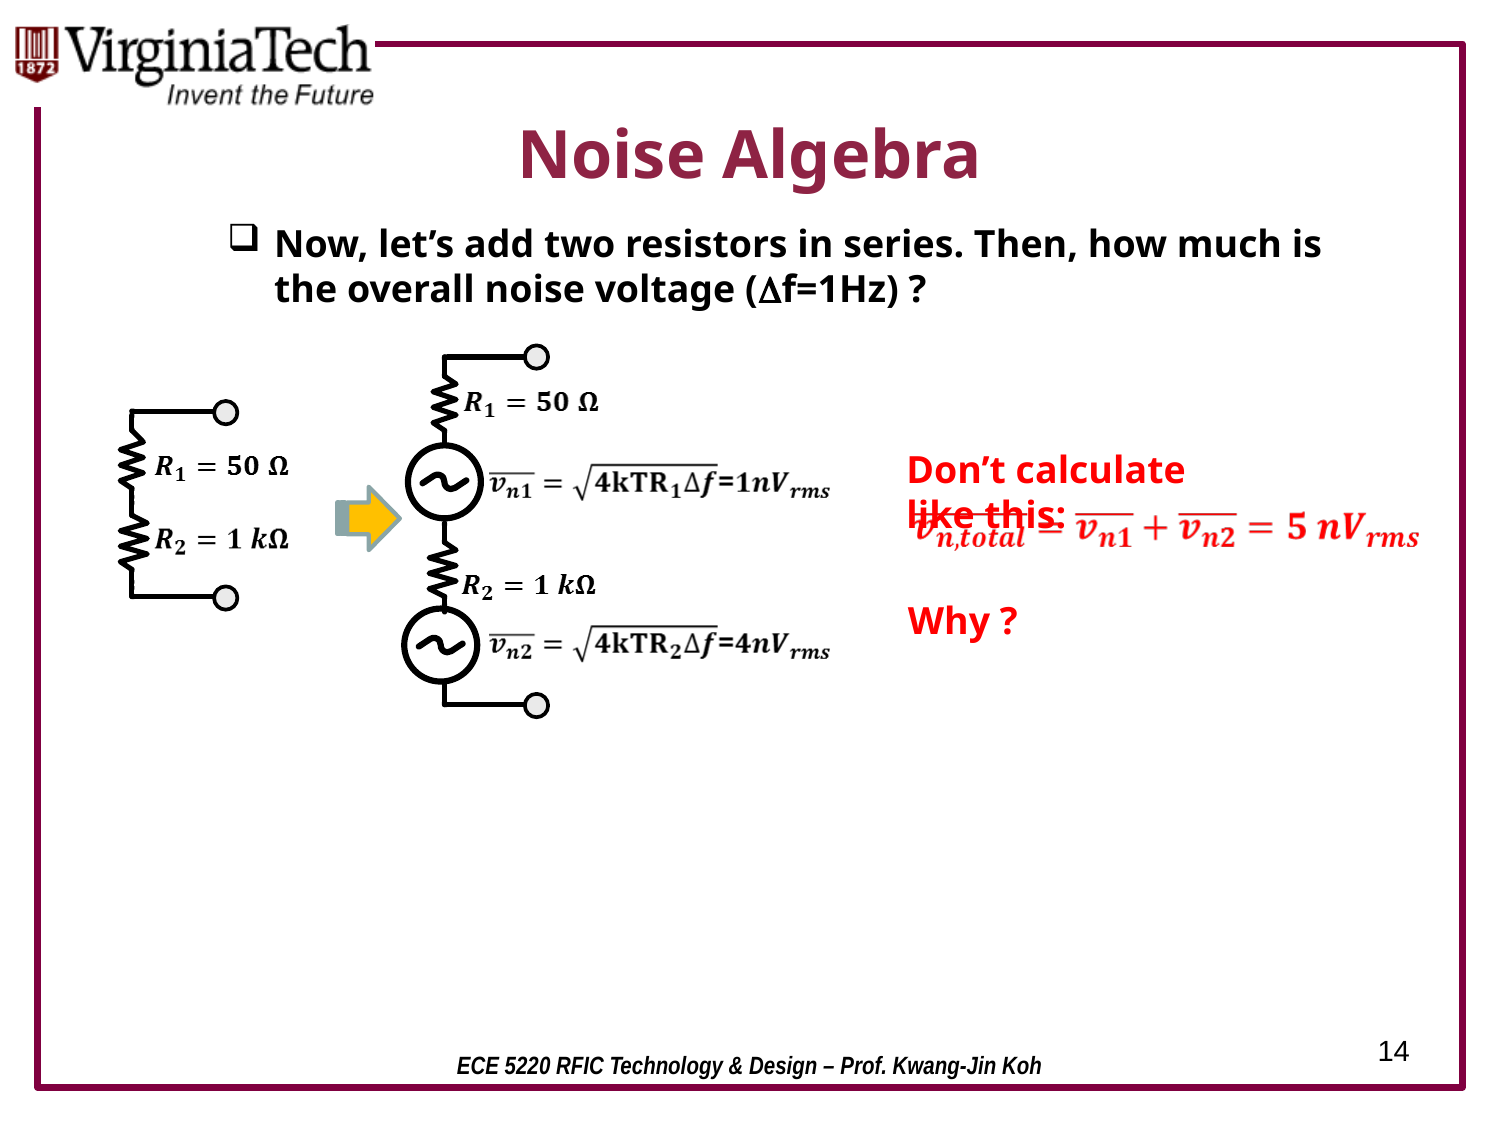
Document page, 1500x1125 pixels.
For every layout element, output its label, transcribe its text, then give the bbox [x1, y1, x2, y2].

picture [15, 24, 375, 107]
text_box Now, let’s add two resistors in series. Then, how much is the overall noise voltage (Df=1Hz) ? [212, 212, 1363, 318]
text_box Why ? [893, 589, 1273, 649]
title Noise Algebra [75, 104, 1425, 213]
text_box Don’t calculate like this: [891, 438, 1271, 544]
slide_number 14 [1074, 1024, 1425, 1103]
text_box [895, 495, 1438, 559]
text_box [112, 337, 851, 726]
